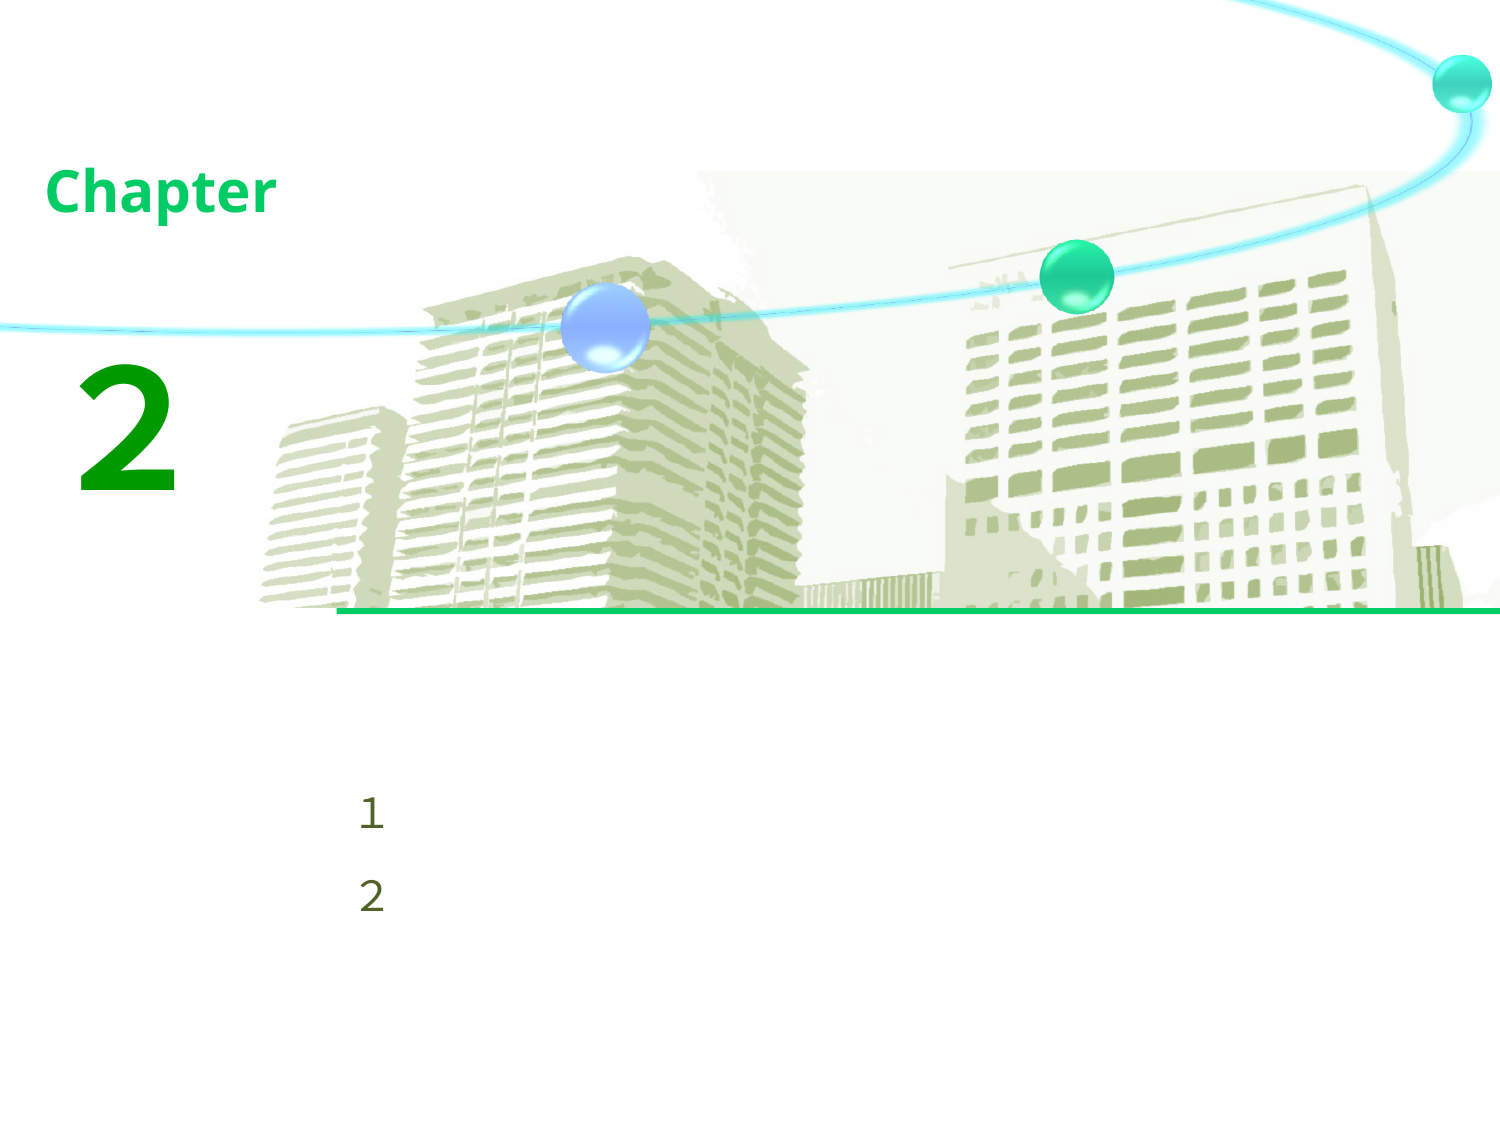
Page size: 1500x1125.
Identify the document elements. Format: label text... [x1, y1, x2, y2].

text_box Chapter ２ [29, 111, 440, 532]
list １ ２ [336, 717, 1406, 964]
picture [0, 0, 1499, 375]
